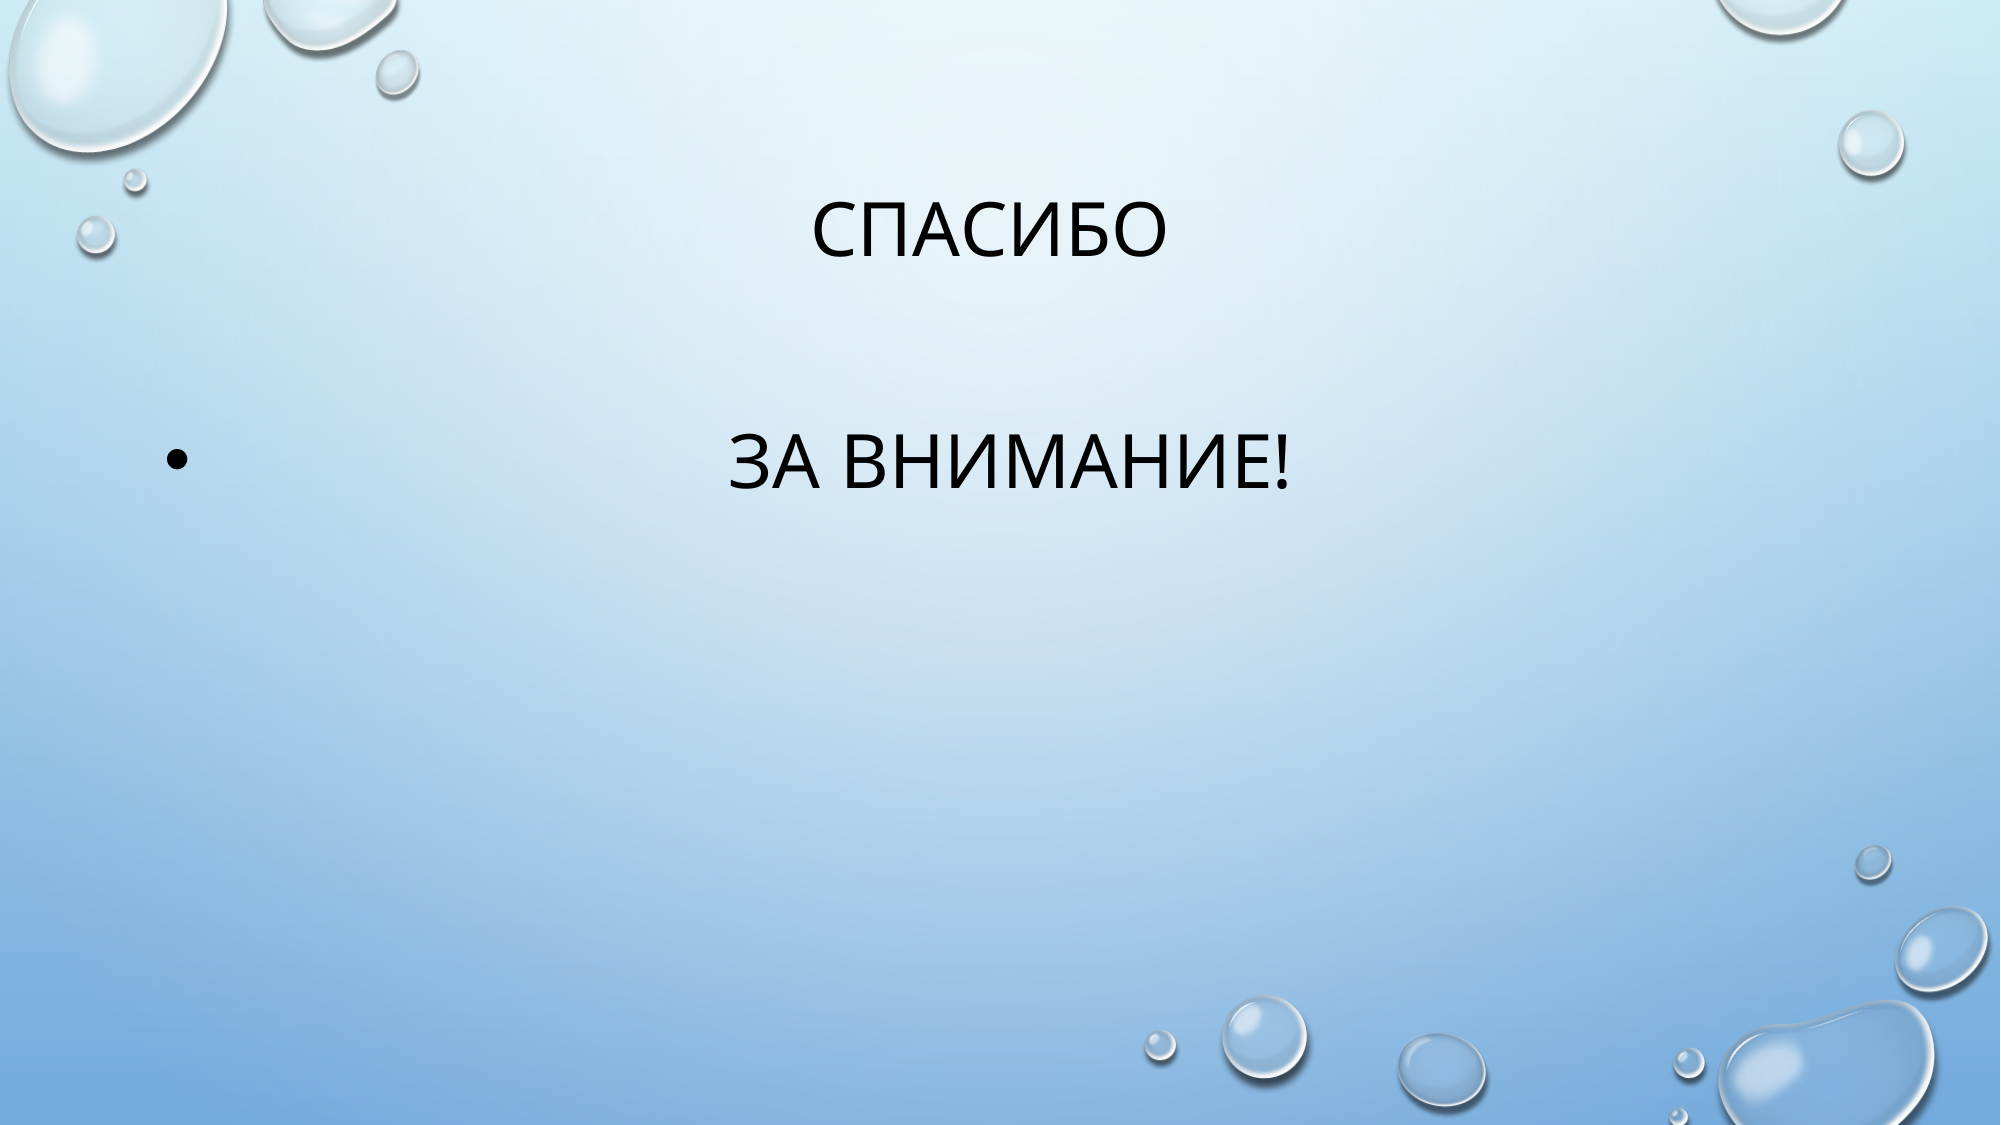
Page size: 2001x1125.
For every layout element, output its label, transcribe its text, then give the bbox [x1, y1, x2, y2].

title Спасибо [149, 101, 1851, 364]
picture [0, 0, 2000, 1125]
list За внимание! [149, 388, 1850, 950]
